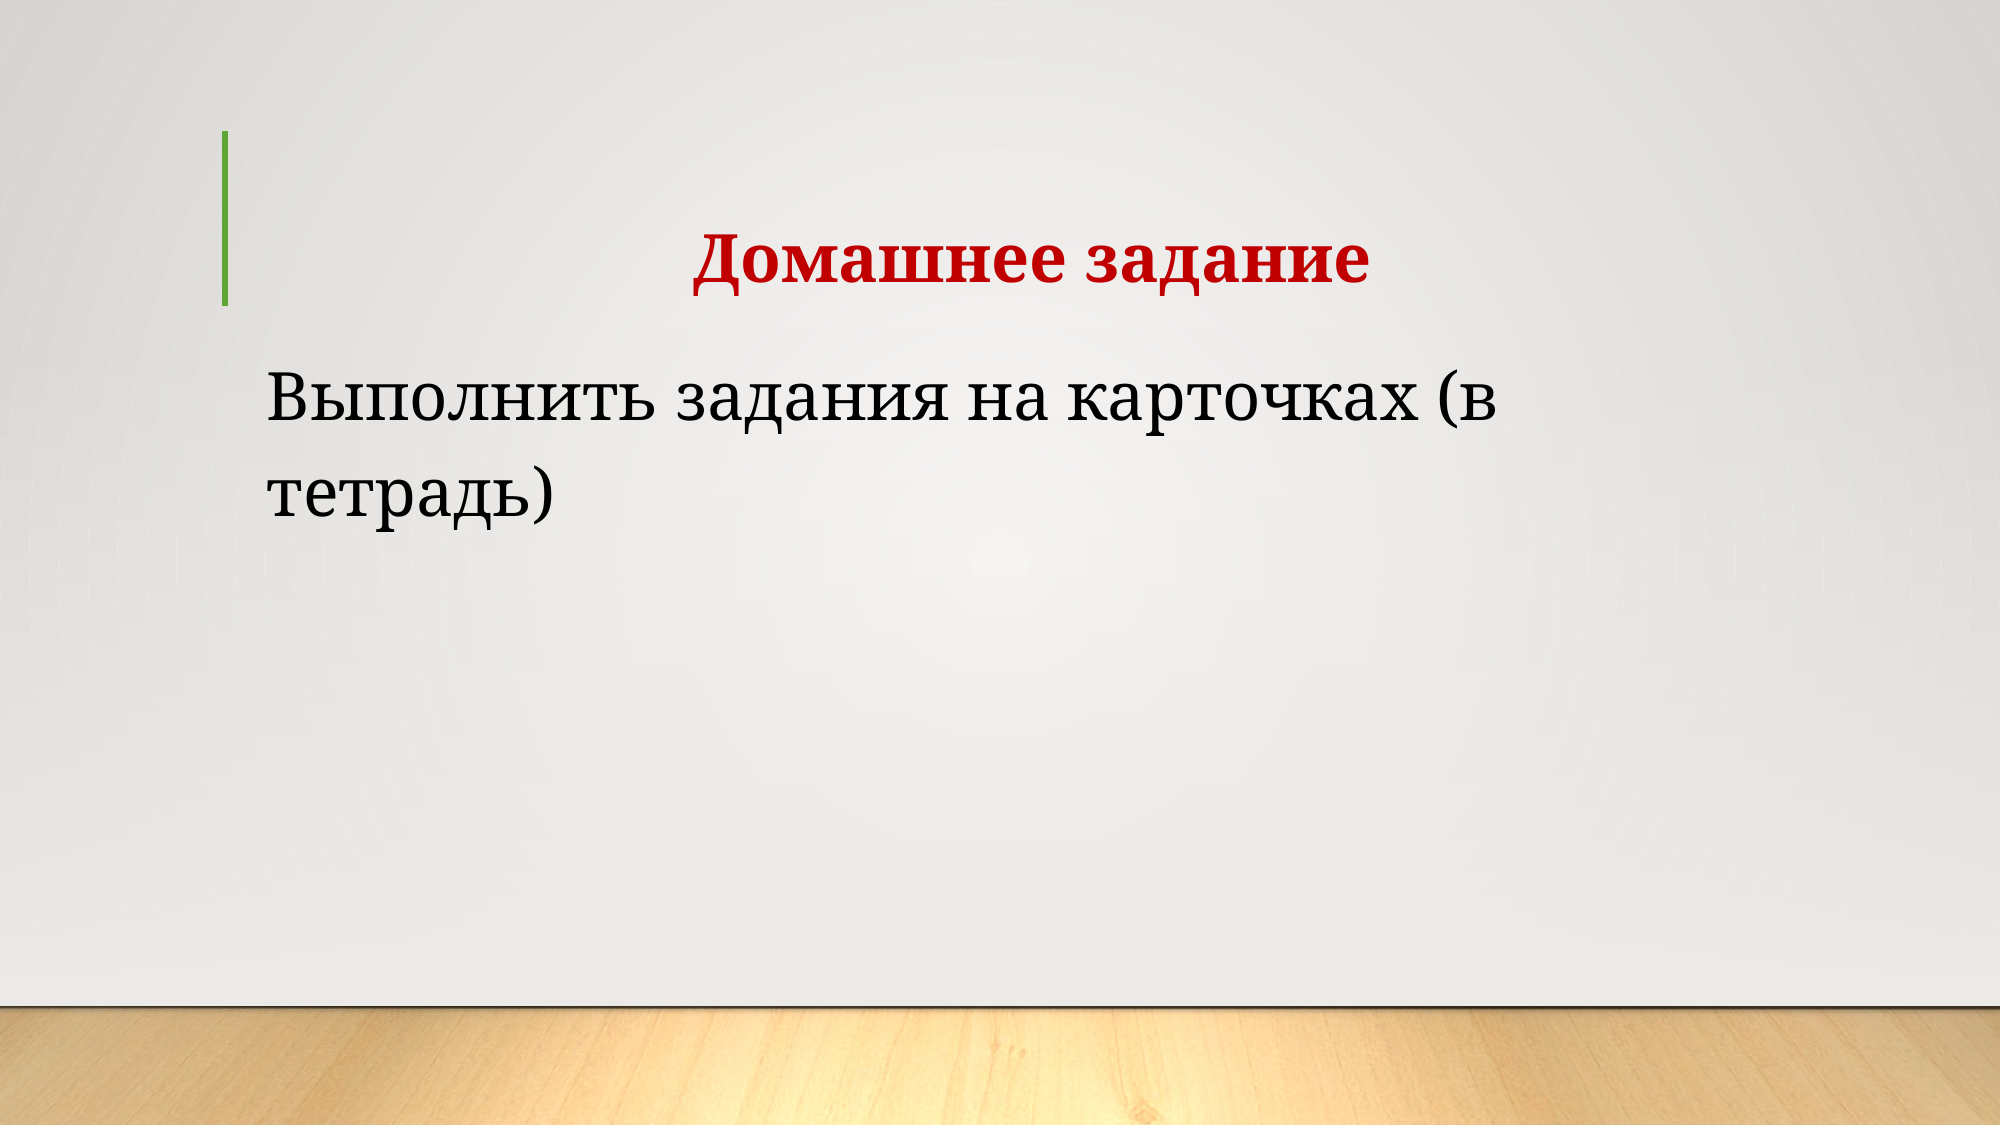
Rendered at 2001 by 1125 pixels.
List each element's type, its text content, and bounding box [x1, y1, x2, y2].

picture [0, 1006, 2000, 1125]
title Домашнее задание [251, 131, 1814, 305]
list Выполнить задания на карточках (в тетрадь) [251, 330, 1814, 897]
